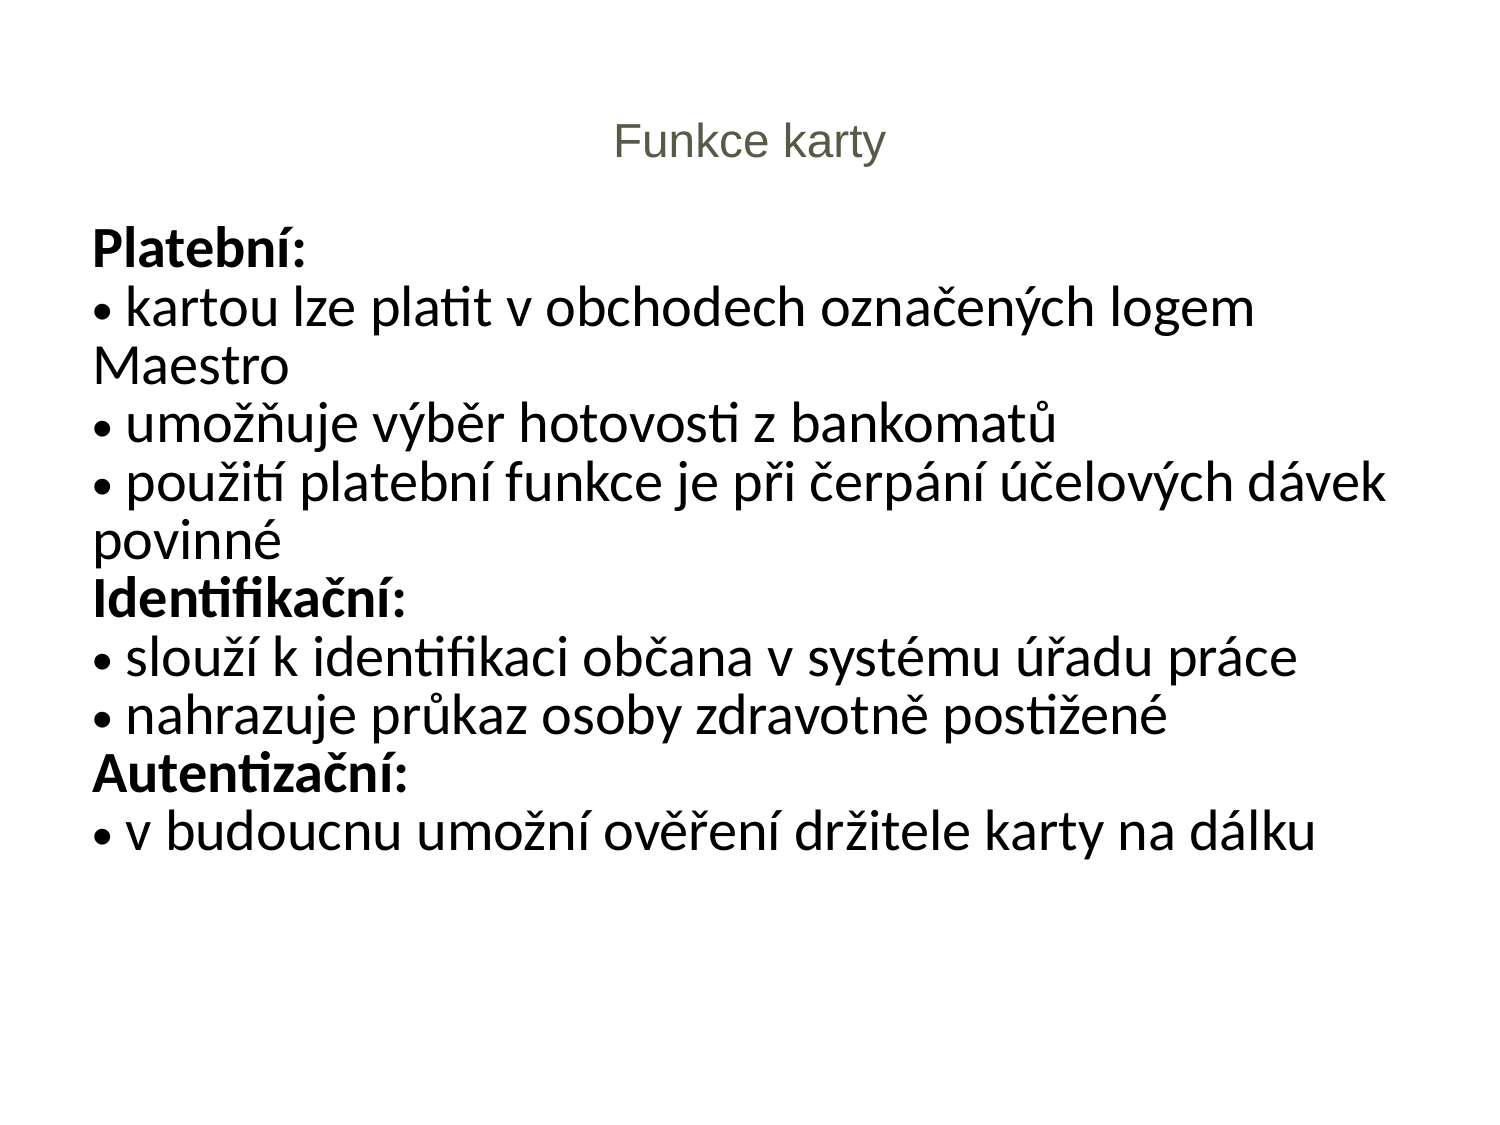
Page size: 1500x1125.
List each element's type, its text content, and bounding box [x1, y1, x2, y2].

title Funkce karty [75, 45, 1425, 198]
table_header Platební: kartou lze platit v obchodech označených logem Maestro umožňuje výběr hotovosti z bankomatů použití platební funkce je při čerpání účelových dávek povinné Identifikační: slouží k identifikaci občana v systému úřadu práce nahrazuje průkaz osoby zdravotně postižené Autentizační: v budoucnu umožní ověření držitele karty na dálku [77, 184, 1427, 905]
text_box [75, 198, 1424, 582]
